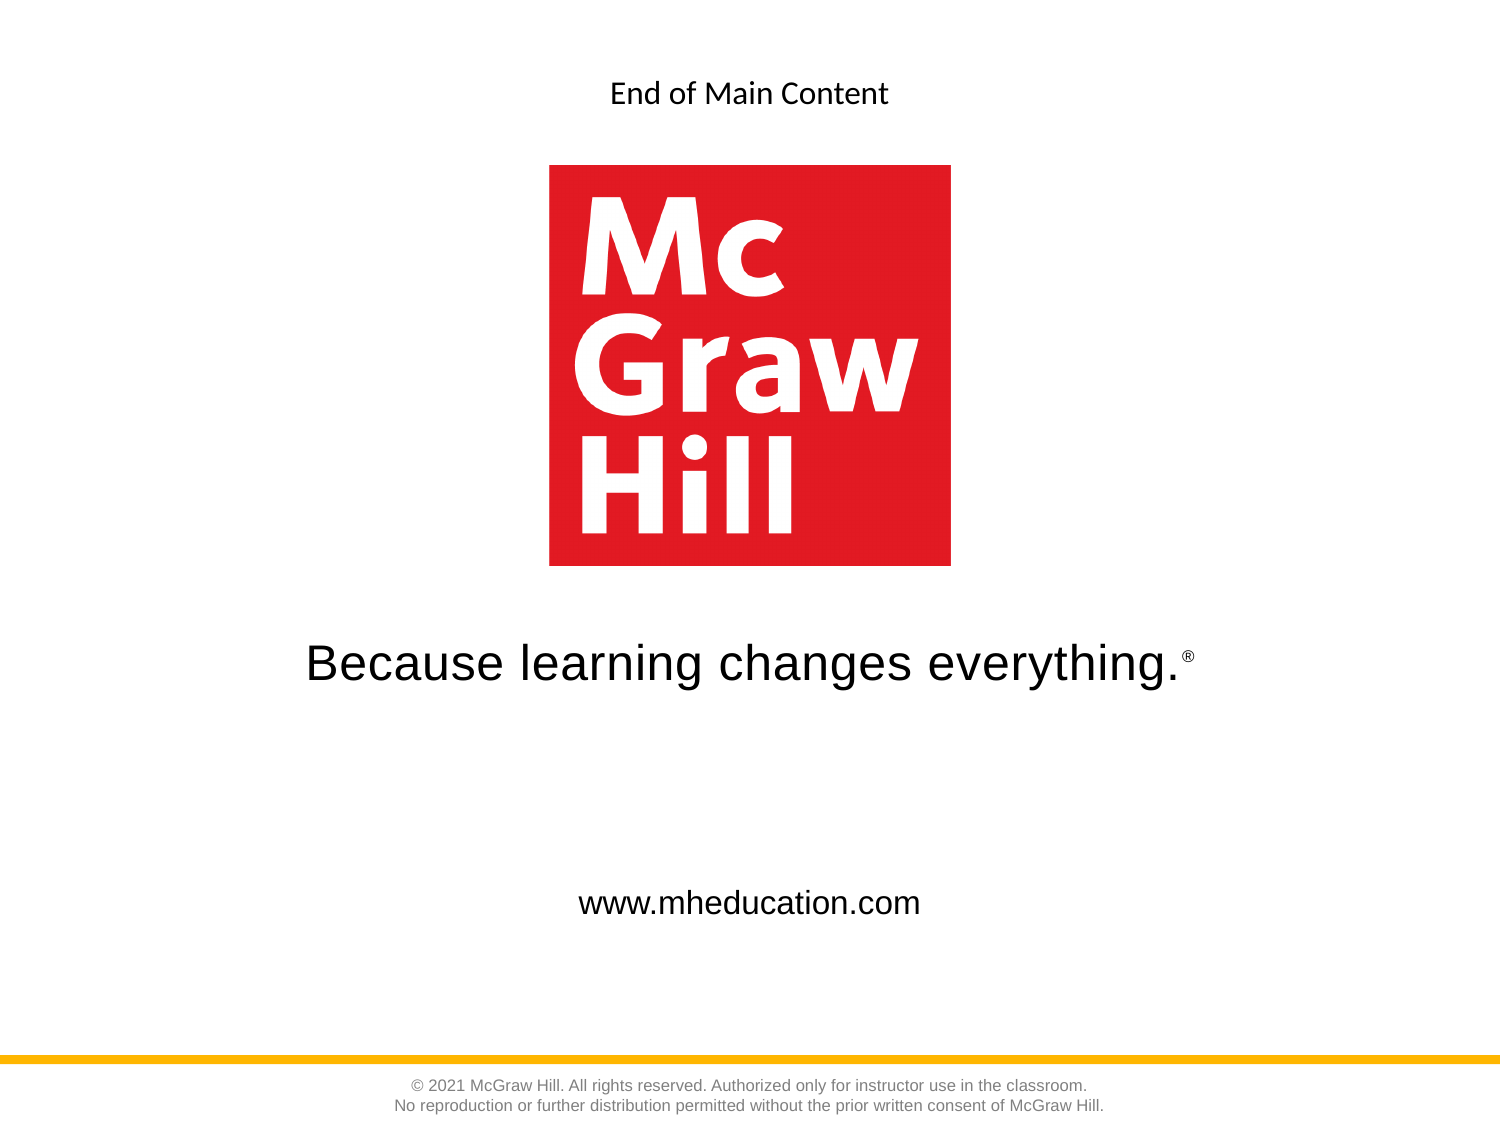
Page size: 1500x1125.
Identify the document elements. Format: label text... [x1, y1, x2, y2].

title End of Main Content [562, 68, 938, 117]
picture [549, 165, 951, 566]
footer © 2021 McGraw Hill. All rights reserved. Authorized only for instructor use in the classroom. No reproduction or further distribution permitted without the prior written consent of McGraw Hill. [0, 1064, 1500, 1125]
